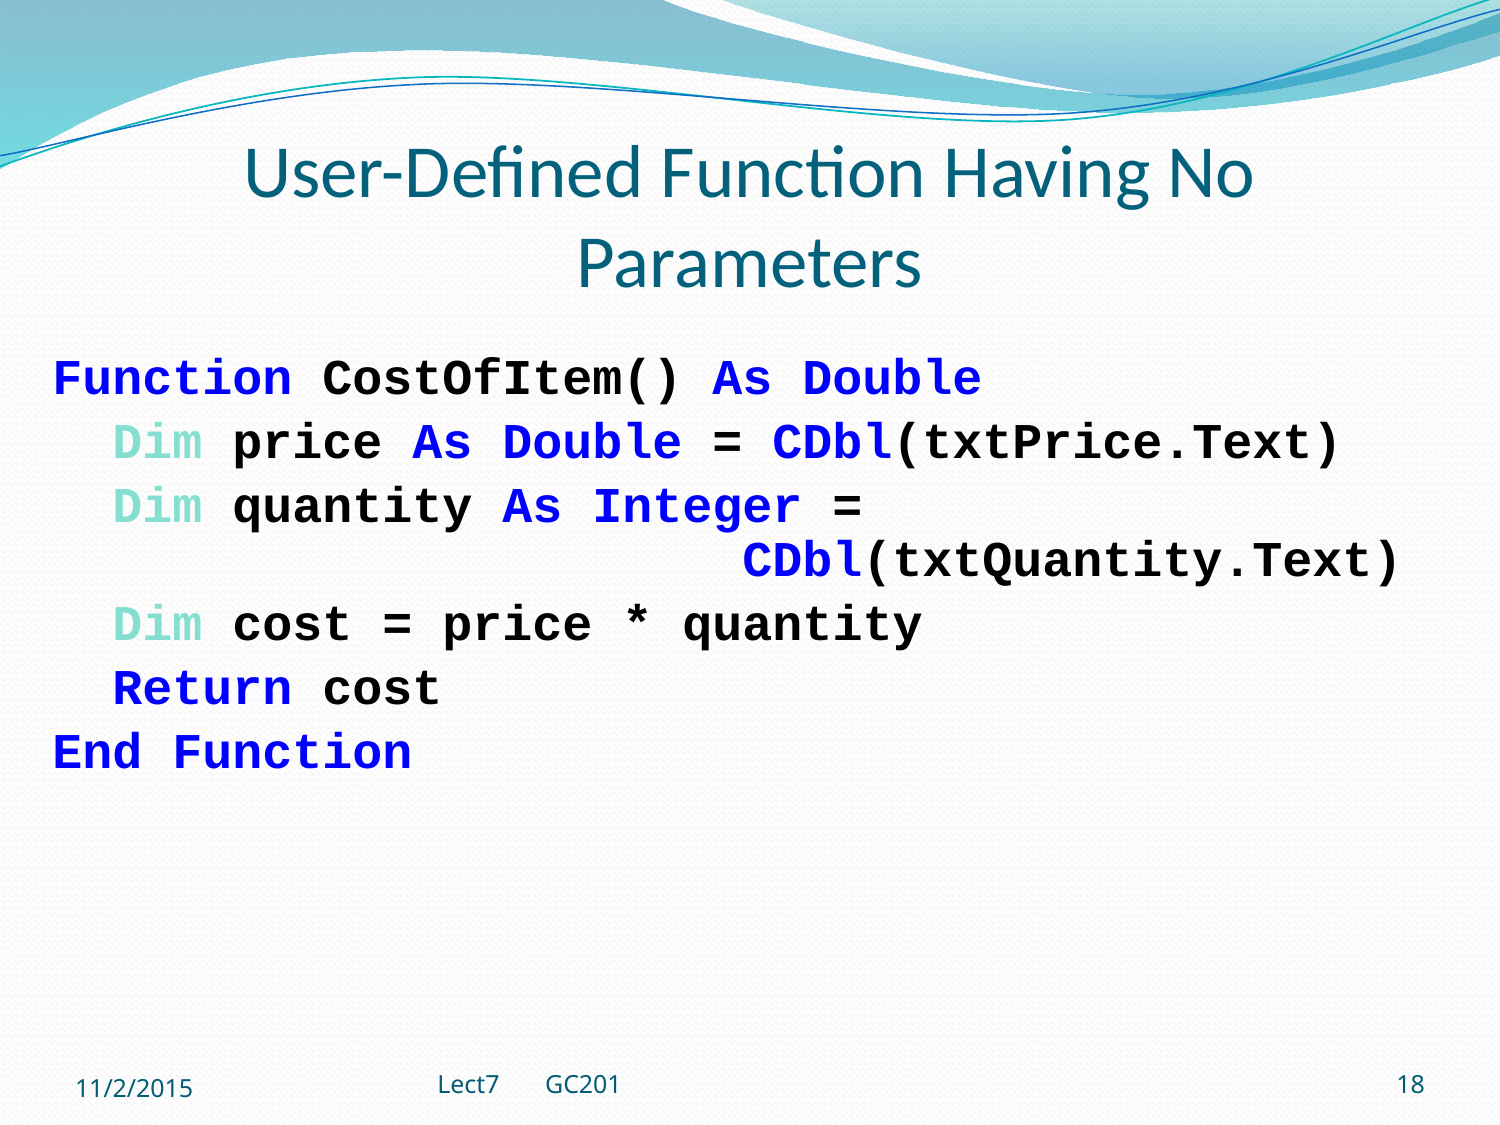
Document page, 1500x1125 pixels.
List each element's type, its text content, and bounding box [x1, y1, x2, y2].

footer Lect7 GC201 [437, 1042, 988, 1103]
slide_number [75, 1042, 425, 1103]
list Function CostOfItem() As Double Dim price As Double = CDbl(txtPrice.Text) Dim quantity As Integer = CDbl(txtQuantity.Text) Dim cost = price * quantity Return cost End Function [37, 343, 1463, 1025]
slide_number 18 [1299, 1042, 1425, 1103]
title User-Defined Function Having No Parameters [75, 115, 1425, 303]
